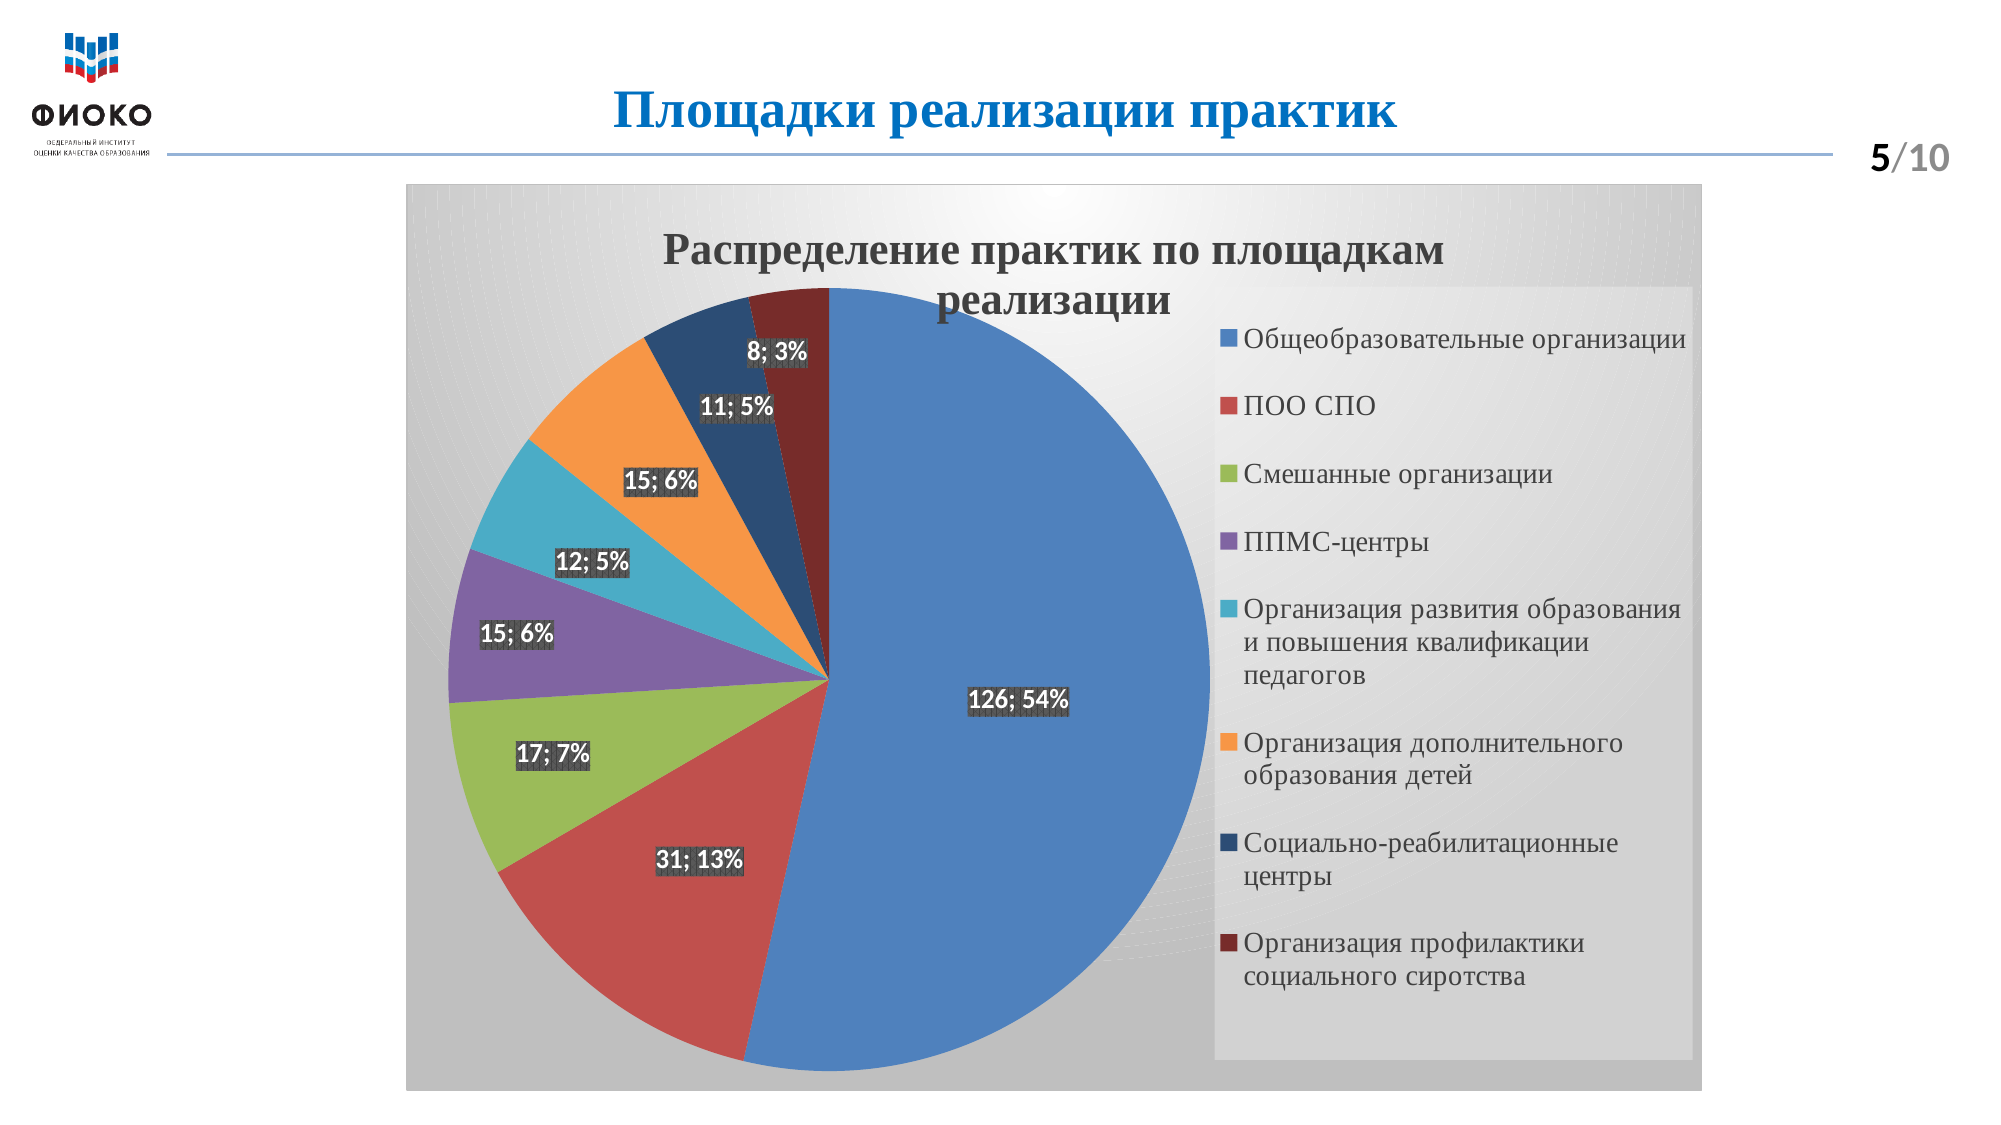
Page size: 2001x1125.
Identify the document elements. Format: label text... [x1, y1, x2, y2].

slide_number 5/10 [1820, 124, 1966, 185]
text_box Площадки реализации практик [192, 66, 1821, 147]
chart [368, 183, 1703, 1092]
picture [24, 23, 158, 168]
